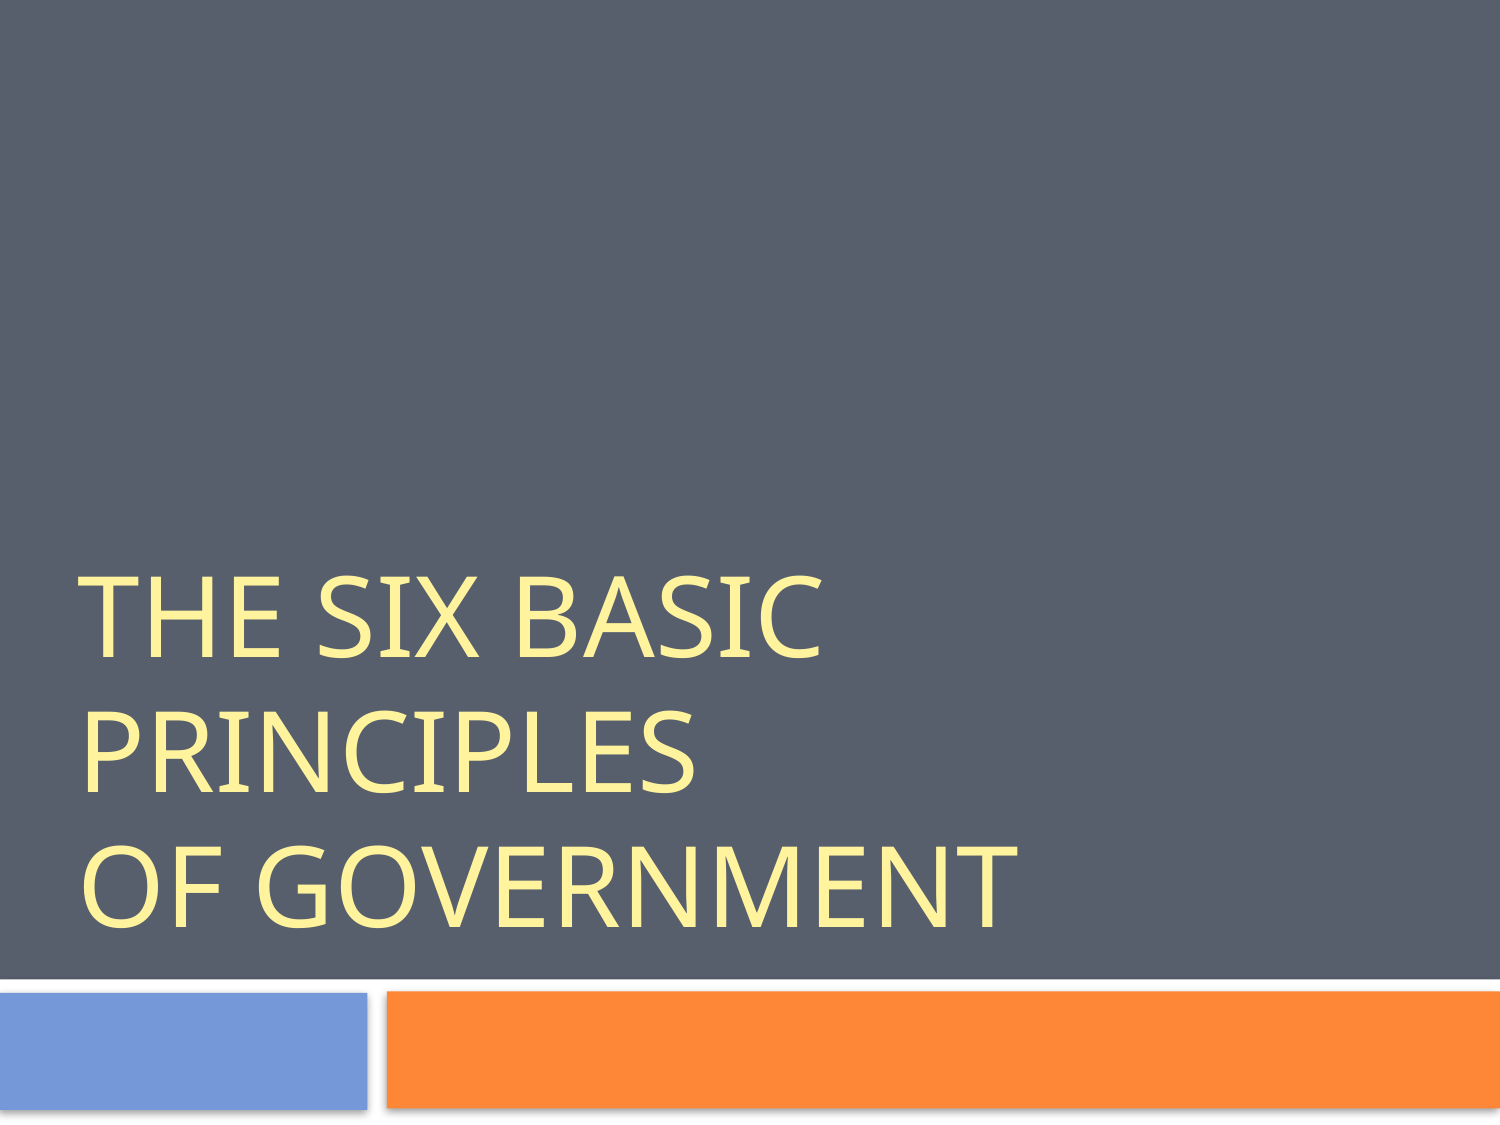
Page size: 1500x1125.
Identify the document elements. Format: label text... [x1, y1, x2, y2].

title The six basic Principles of Government [62, 75, 1388, 1038]
